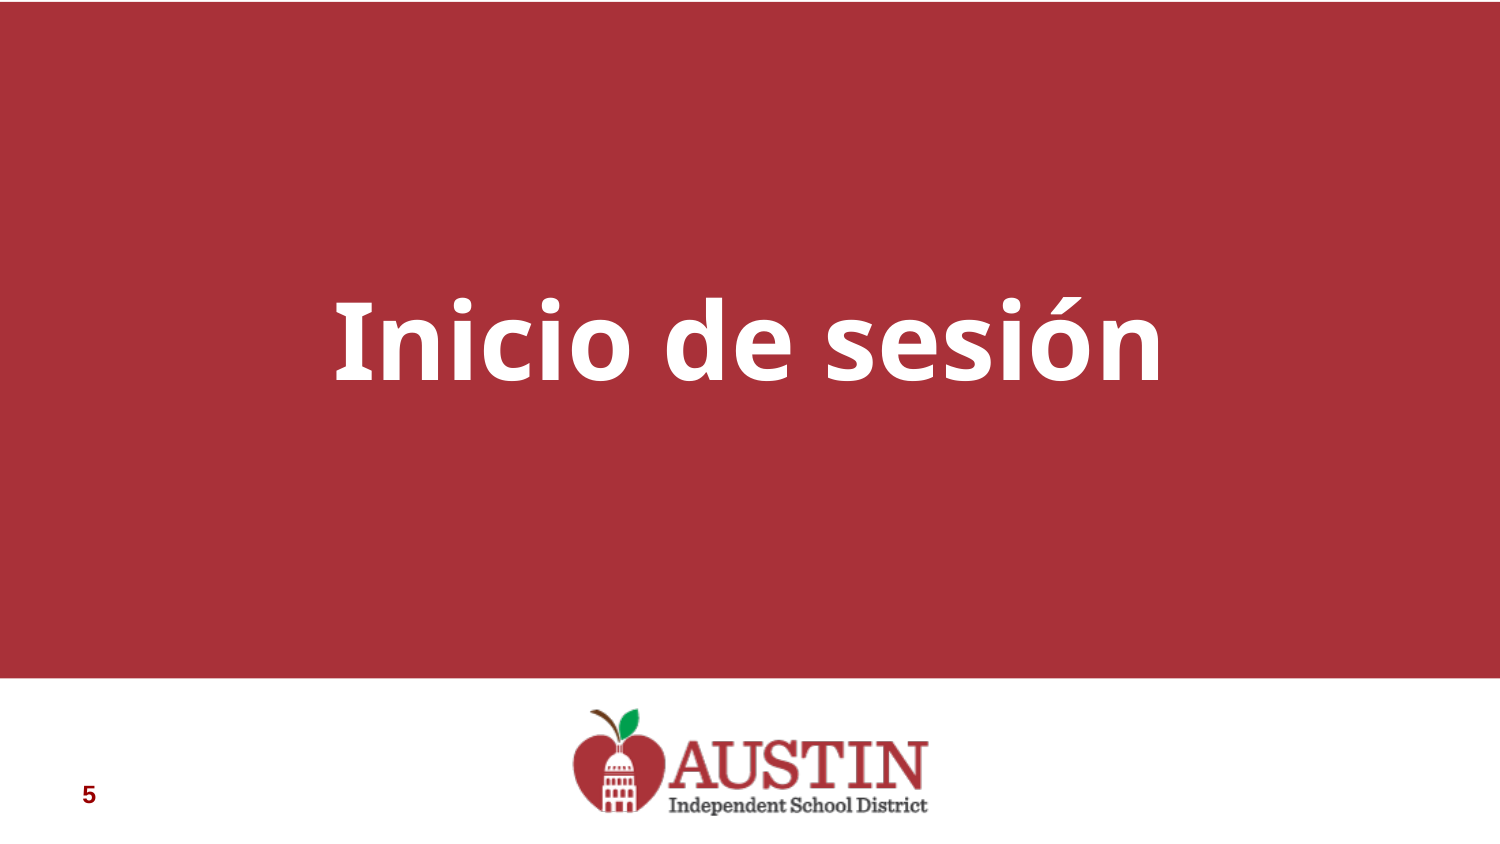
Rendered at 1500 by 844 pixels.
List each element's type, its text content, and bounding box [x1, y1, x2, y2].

slide_number 5 [21, 761, 112, 827]
picture [565, 692, 934, 831]
title Inicio de sesión [51, 29, 1449, 644]
text_box [0, 1, 1500, 679]
